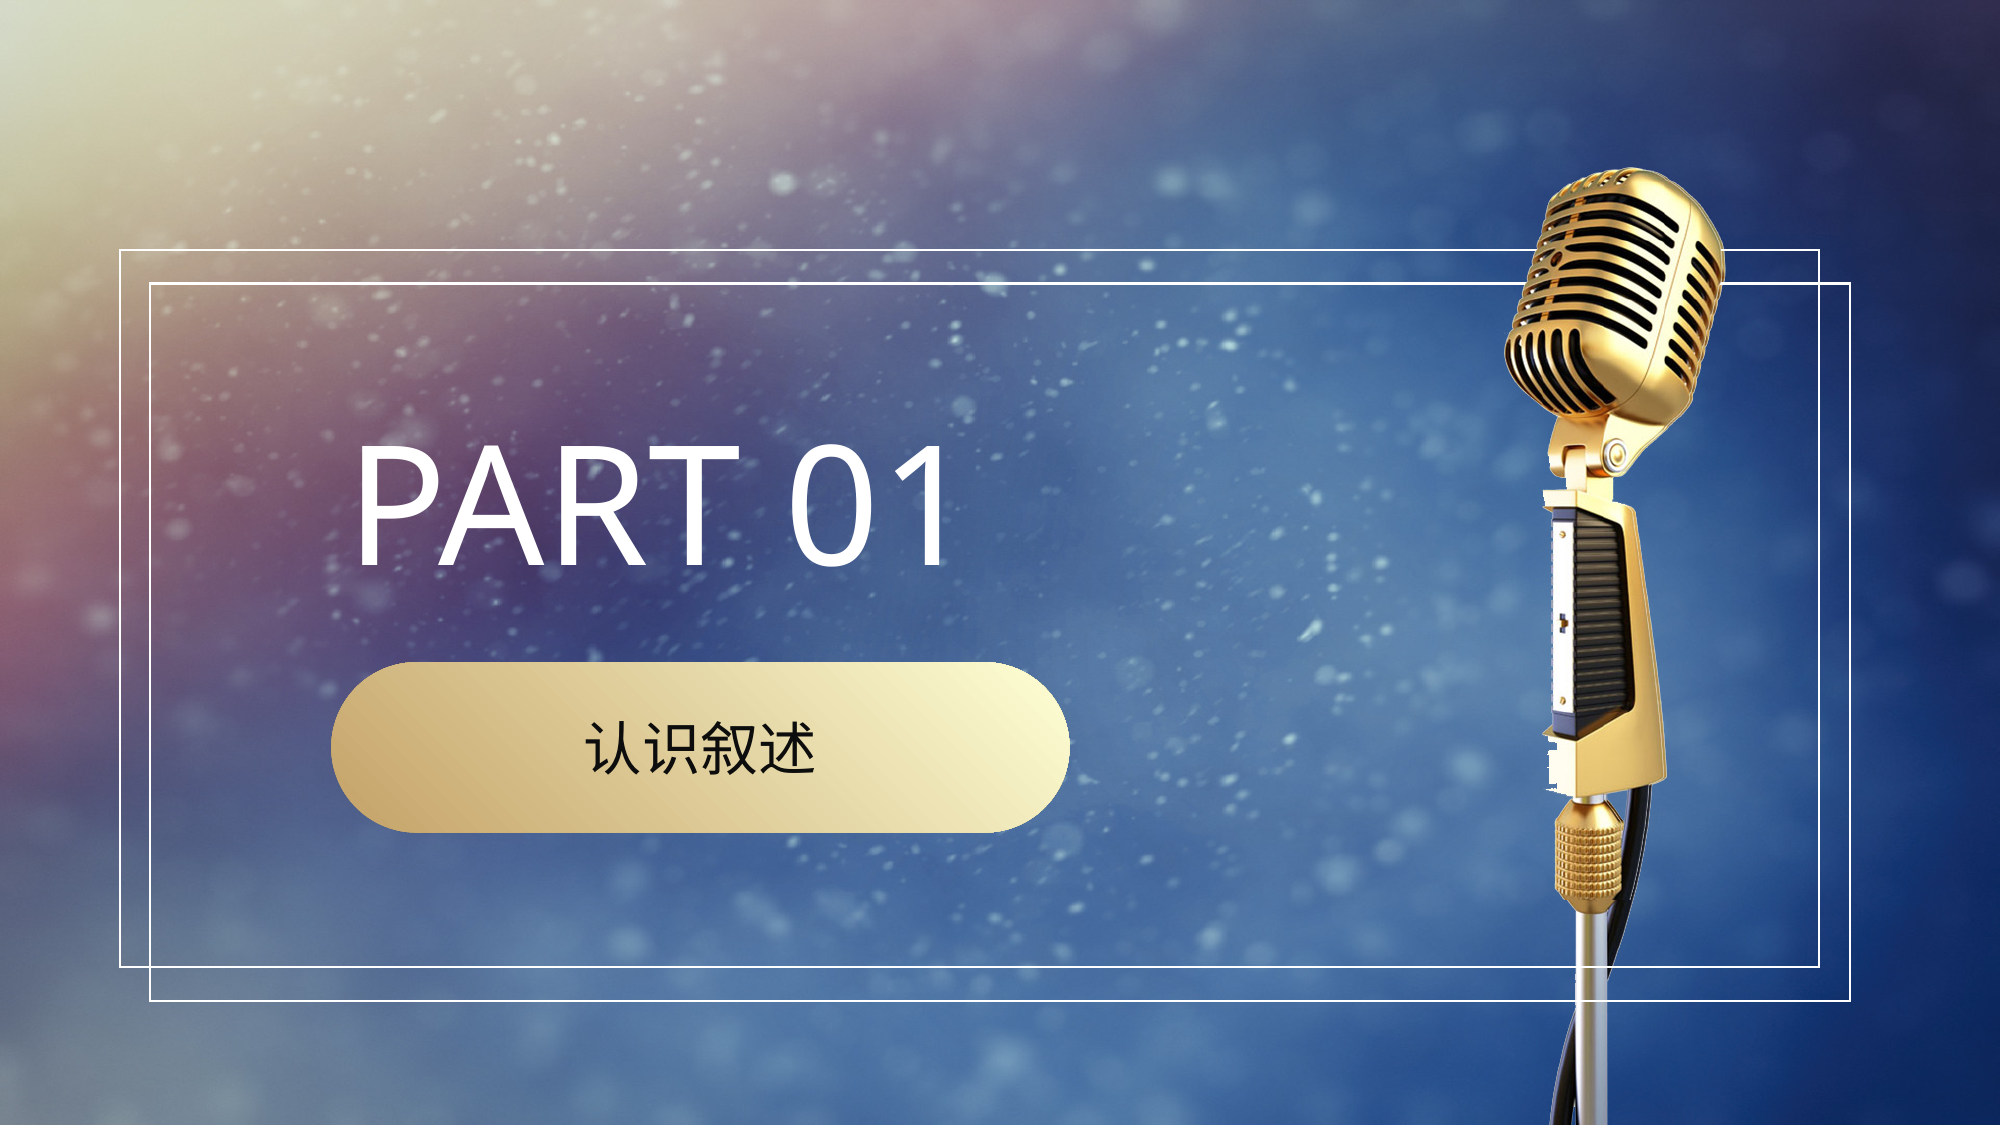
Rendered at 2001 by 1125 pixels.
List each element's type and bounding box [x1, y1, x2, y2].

picture [0, 0, 2000, 1125]
text_box [119, 249, 1181, 968]
text_box [149, 968, 1181, 1002]
